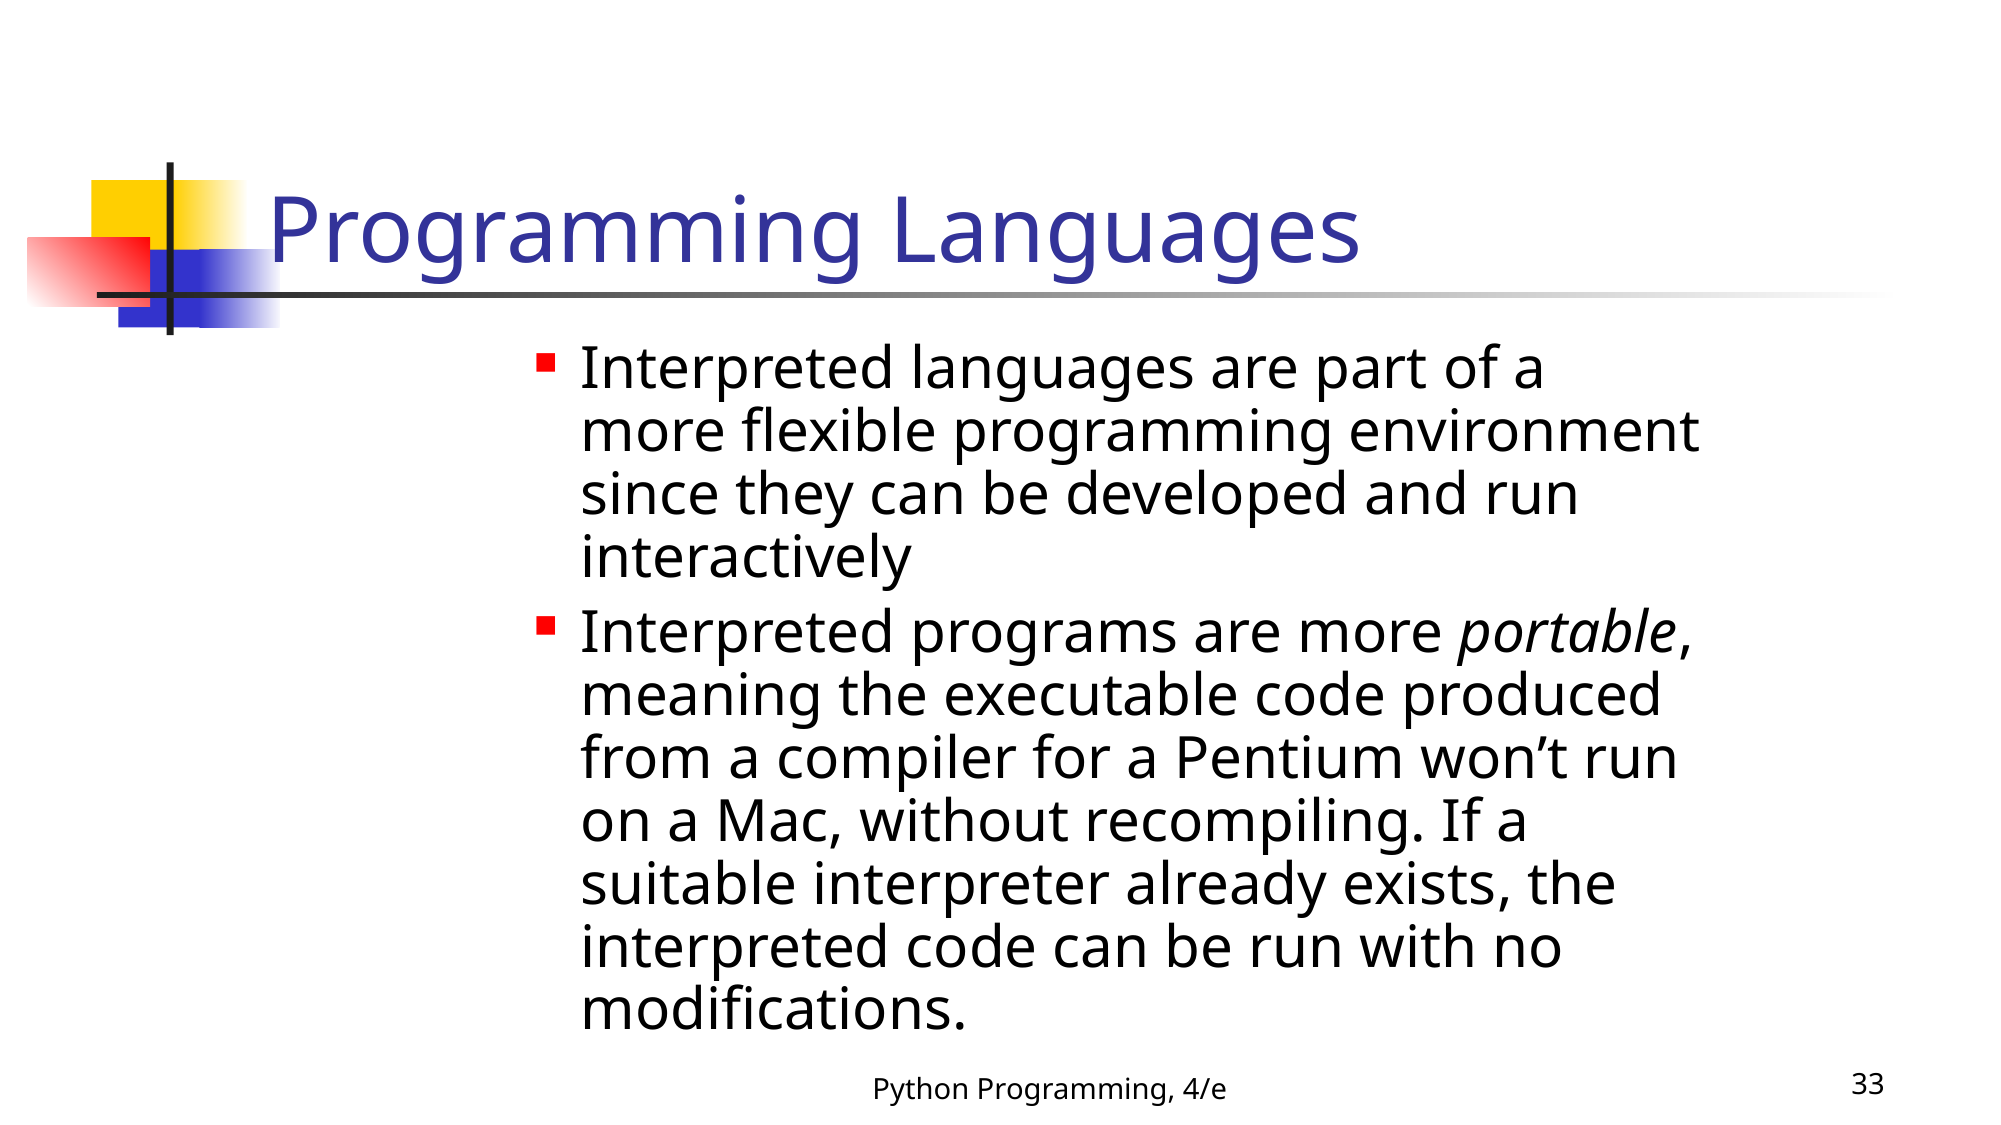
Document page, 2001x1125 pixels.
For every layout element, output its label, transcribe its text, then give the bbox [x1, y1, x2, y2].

footer Python Programming, 4/e [733, 1037, 1367, 1113]
title Programming Languages [251, 101, 1957, 289]
slide_number 33 [1483, 1037, 1901, 1113]
list Interpreted languages are part of a more flexible programming environment since they can be developed and run interactively Interpreted programs are more portable, meaning the executable code produced from a compiler for a Pentium won’t run on a Mac, without recompiling. If a suitable interpreter already exists, the interpreted code can be run with no modifications. [444, 331, 1719, 1038]
